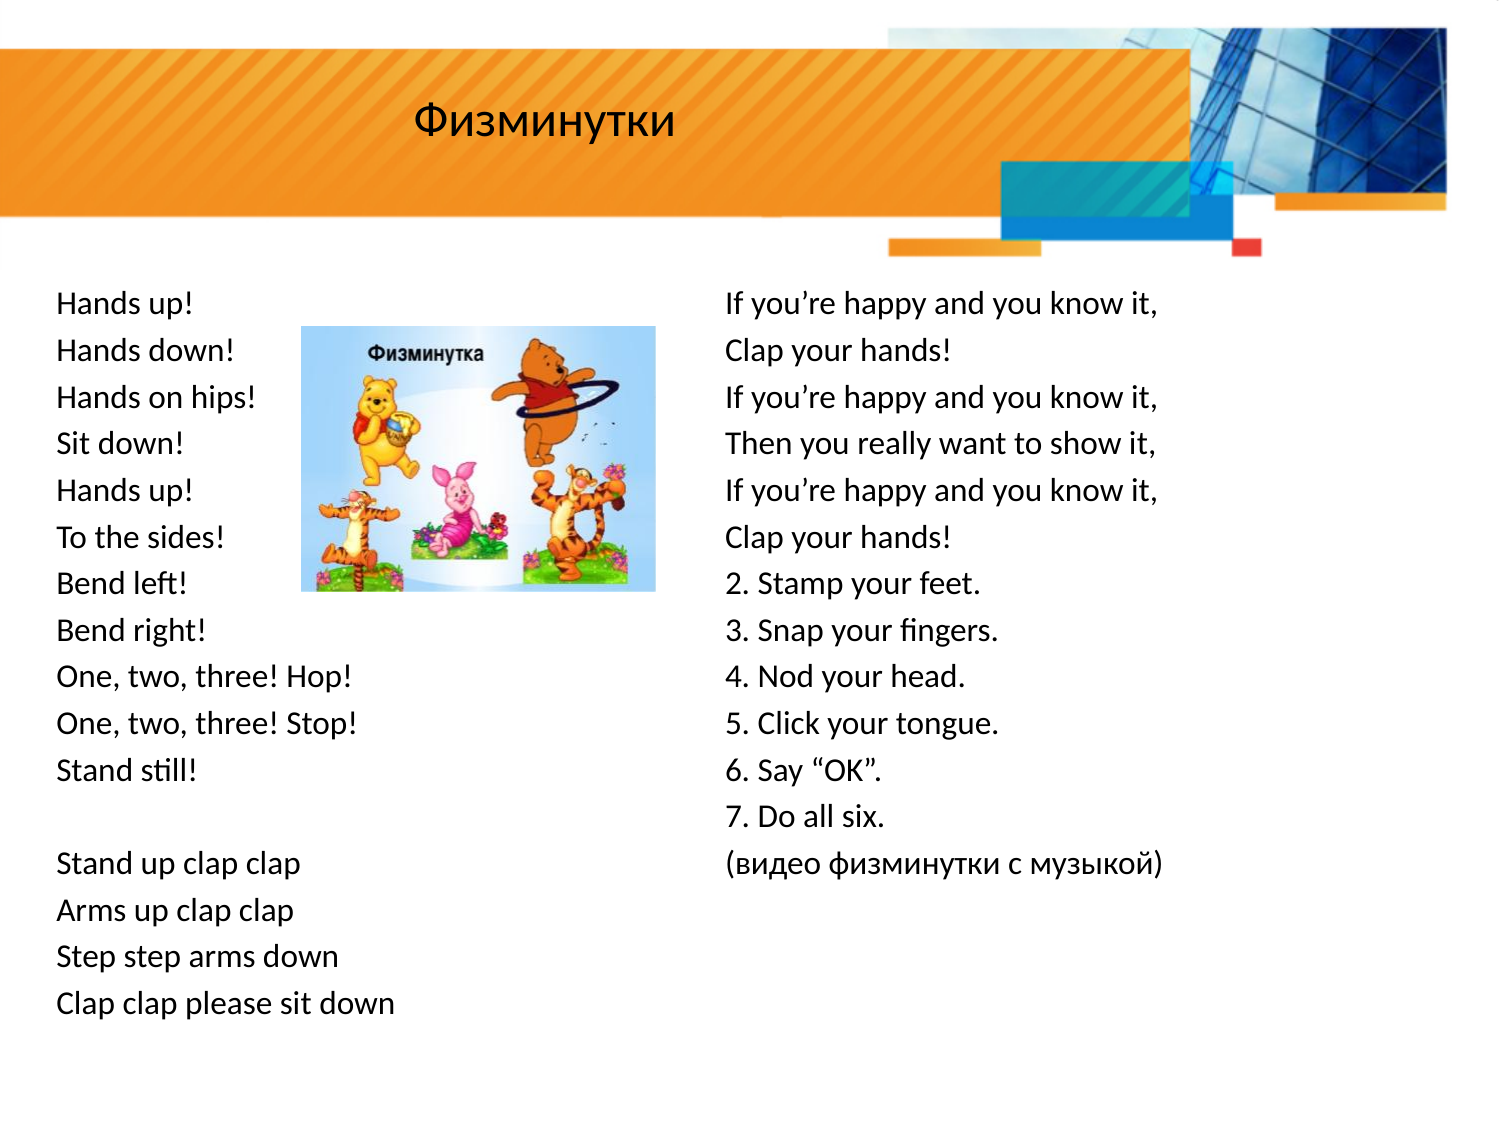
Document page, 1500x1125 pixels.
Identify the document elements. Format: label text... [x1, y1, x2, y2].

list Hands up! Hands down! Hands on hips! Sit down! Hands up! To the sides! Bend left! Bend right! One, two, three! Hop! One, two, three! Stop! Stand still! Stand up clap clap Arms up clap clap Step step arms down Clap clap please sit down If you’re happy and you know it, Clap your hands! If you’re happy and you know it, Then you really want to show it, If you’re happy and you know it, Clap your hands! 2. Stamp your feet. 3. Snap your fingers. 4. Nod your head. 5. Click your tongue. 6. Say “OK”. 7. Do all six. (видео физминутки с музыкой) [41, 227, 1409, 1125]
picture [0, 0, 1500, 270]
title Физминутки [171, 66, 919, 168]
picture [300, 326, 656, 593]
